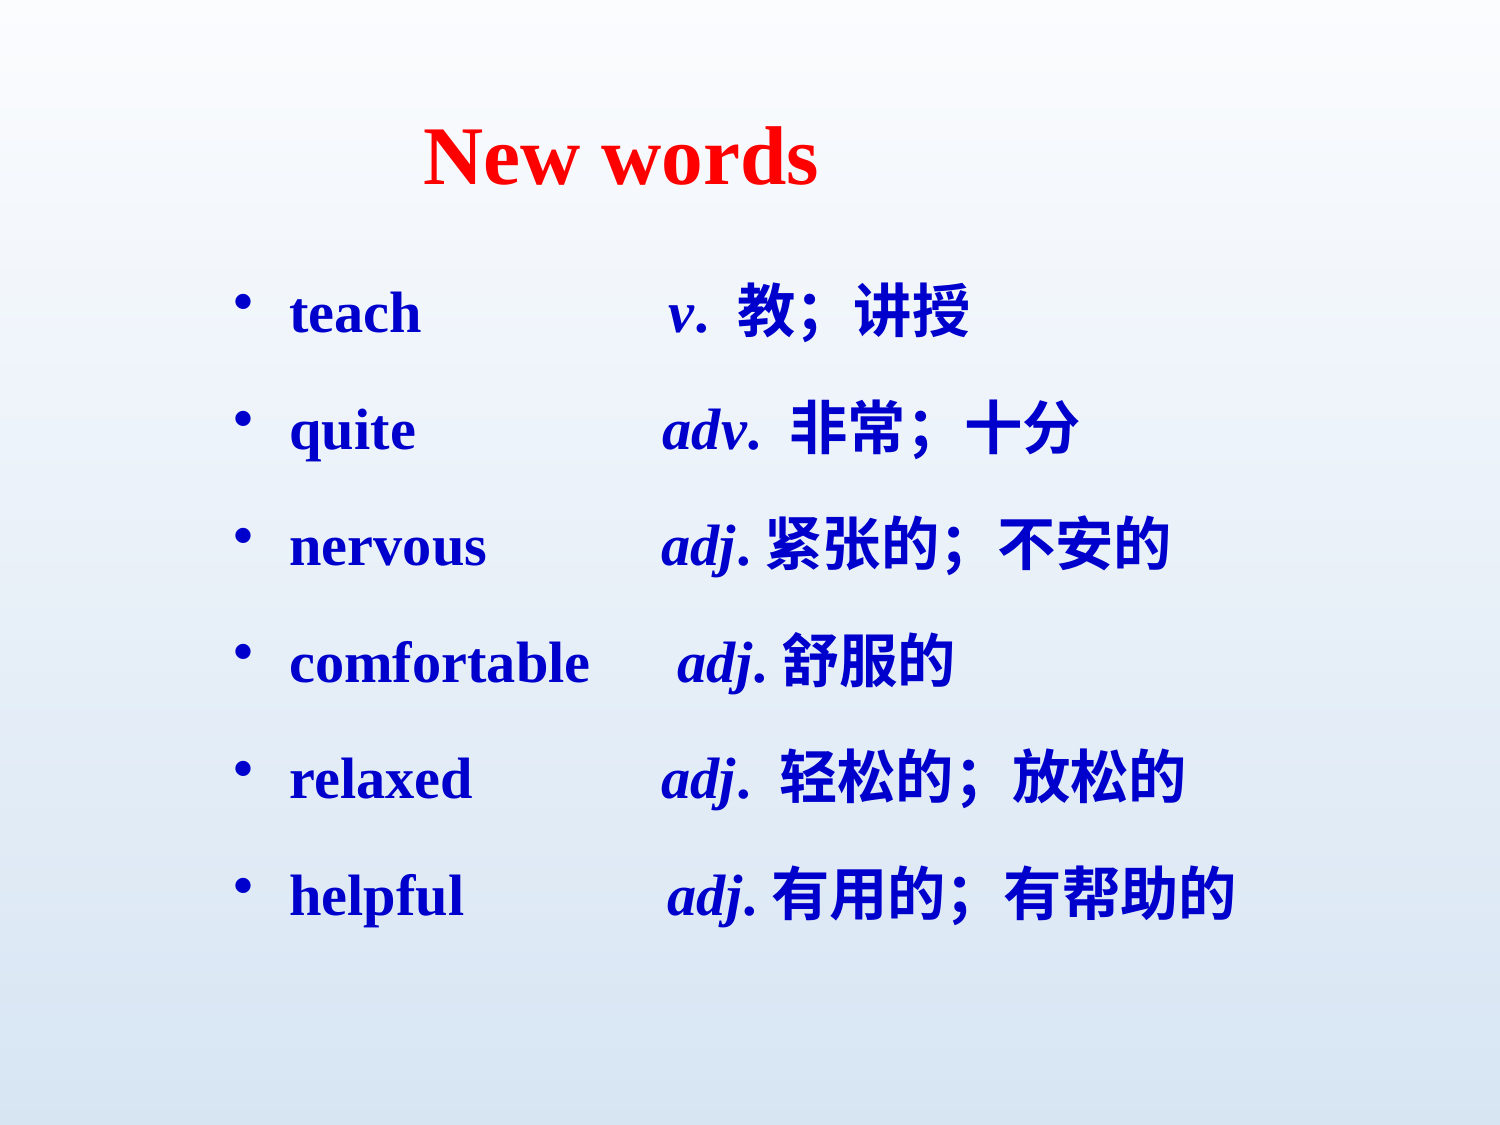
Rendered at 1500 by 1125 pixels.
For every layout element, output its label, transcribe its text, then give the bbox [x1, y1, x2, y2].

list teach v. 教；讲授 quite adv. 非常；十分 nervous adj.紧张的；不安的 comfortable adj.舒服的 relaxed adj. 轻松的；放松的 helpful adj.有用的；有帮助的 [218, 231, 1306, 929]
text_box New words [409, 93, 882, 209]
